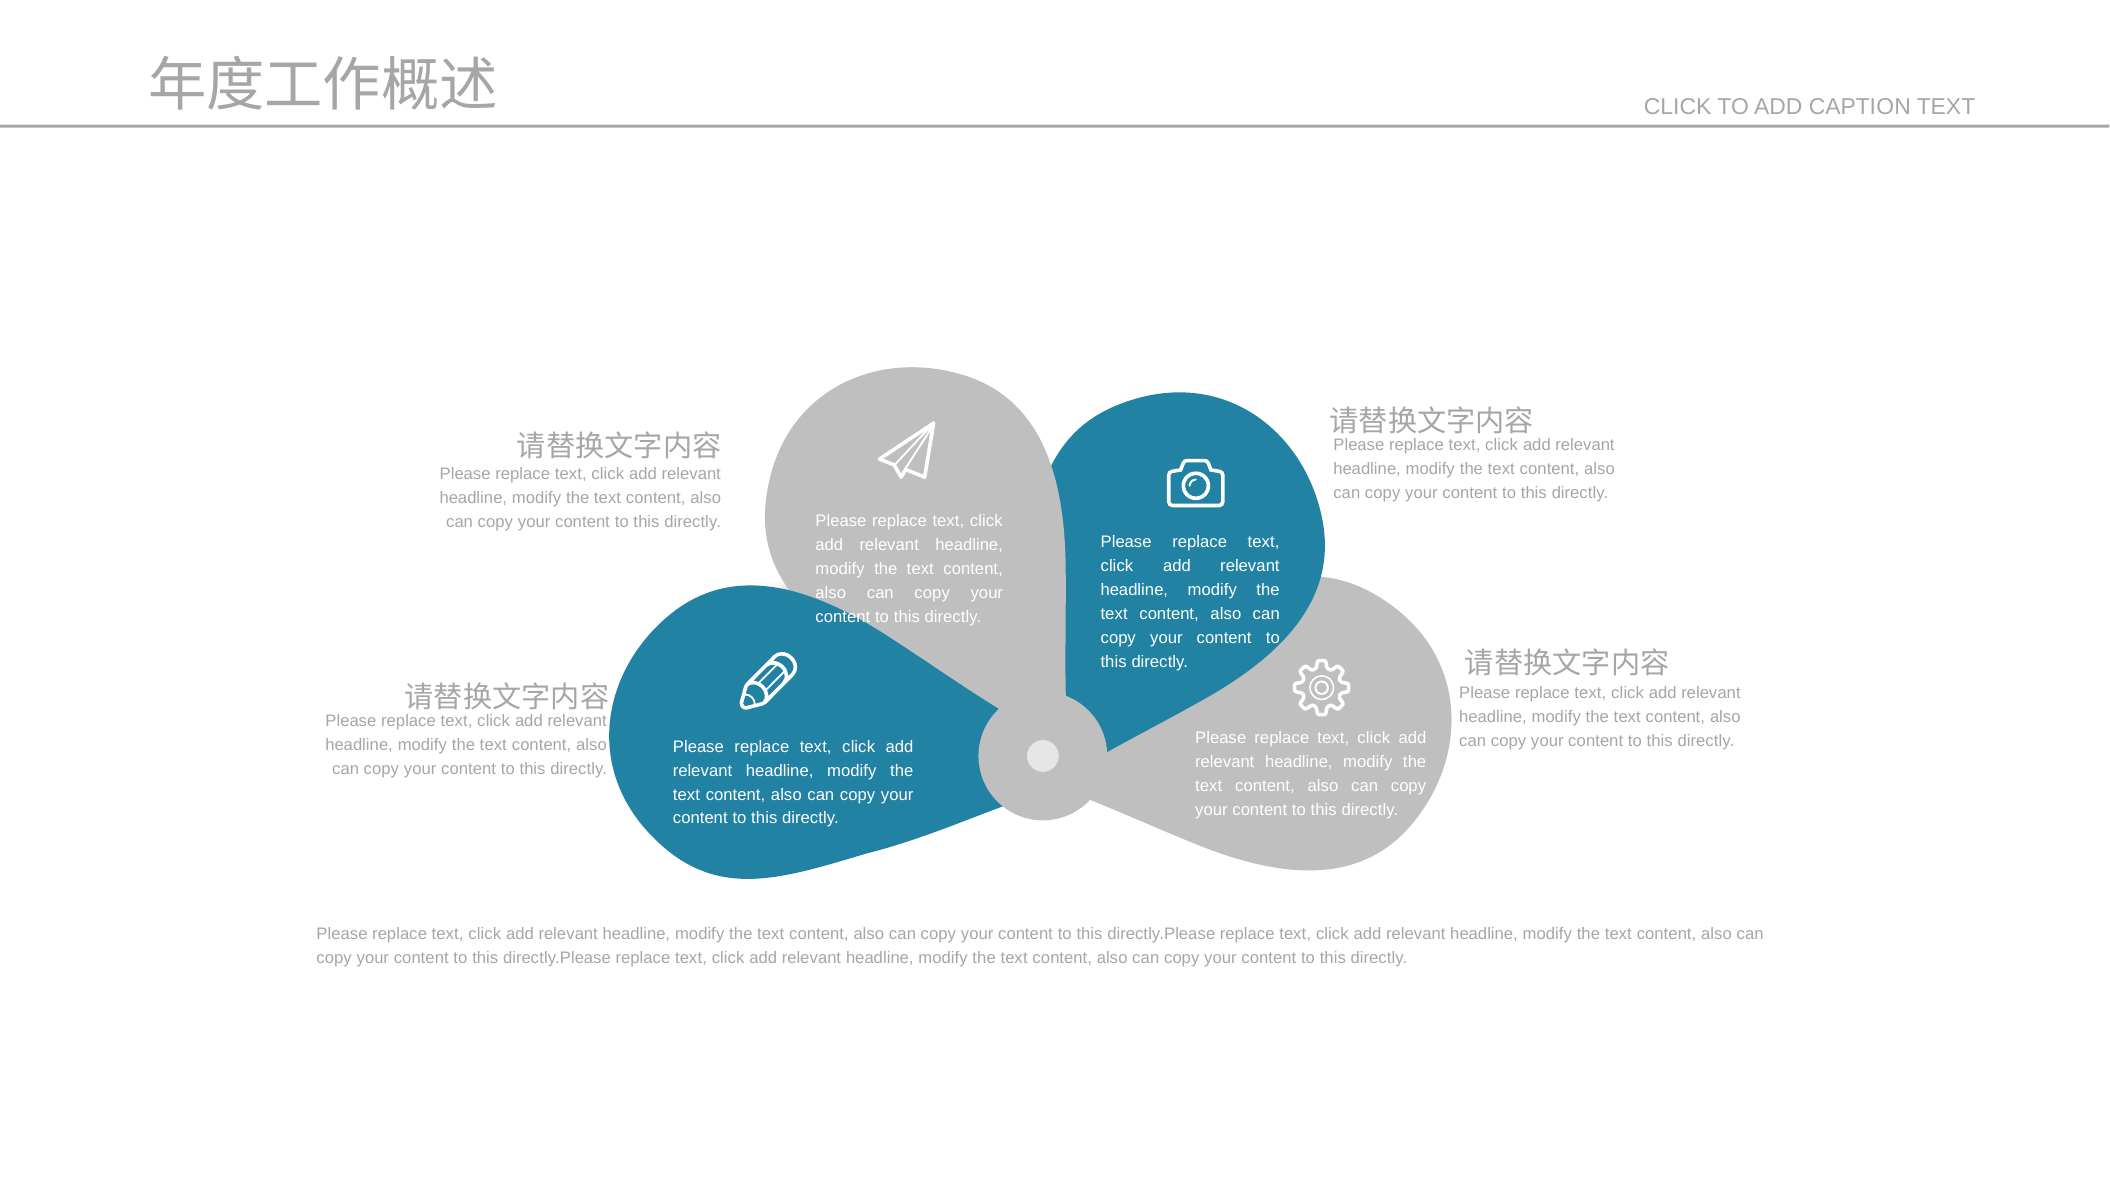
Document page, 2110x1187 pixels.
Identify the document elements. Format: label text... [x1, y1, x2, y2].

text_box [1442, 395, 1644, 501]
text_box [0, 124, 2110, 129]
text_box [295, 671, 611, 777]
text_box CLICK TO ADD CAPTION TEXT [1596, 91, 1976, 119]
text_box Please replace text, click add relevant headline, modify the text content, also can copy your content to this directly.Please replace text, click add relevant headline, modify the text content, also can copy your content to this directly.Please replace text, click add relevant headline, modify the text content, also can copy your content to this directly. [316, 918, 1793, 967]
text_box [409, 420, 624, 530]
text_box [624, 373, 1442, 921]
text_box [1459, 637, 1771, 749]
text_box 年度工作概述 [148, 47, 528, 118]
